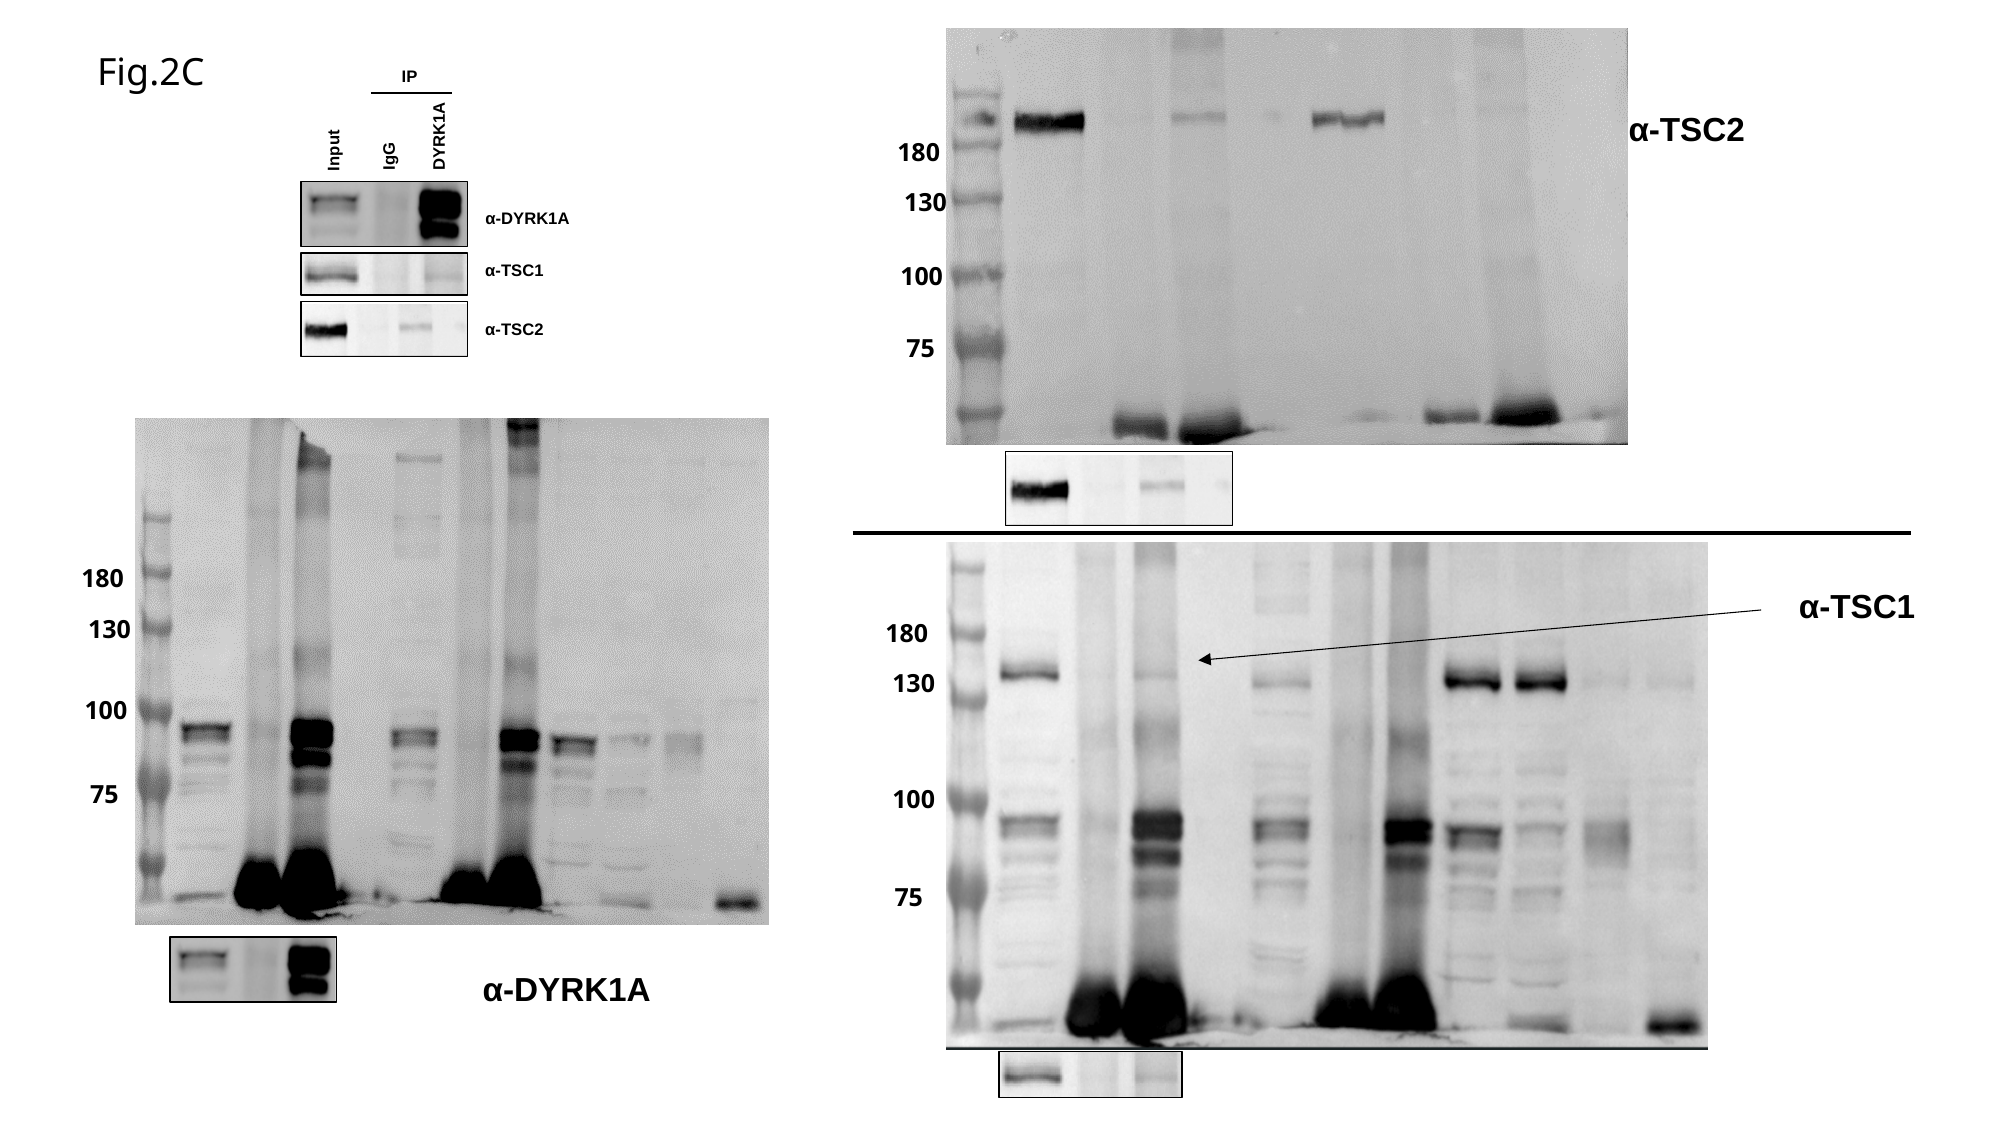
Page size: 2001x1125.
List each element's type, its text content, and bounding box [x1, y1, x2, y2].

text_box 100 [885, 253, 946, 298]
text_box 75 [75, 771, 134, 817]
picture [946, 28, 1628, 445]
text_box α-TSC2 [1628, 100, 1761, 156]
text_box 100 [877, 776, 946, 822]
text_box 130 [889, 179, 946, 225]
picture [170, 937, 336, 1002]
picture [946, 542, 1708, 1050]
picture [1006, 452, 1232, 525]
text_box 180 [882, 129, 946, 174]
text_box 180 [66, 555, 135, 601]
text_box 75 [879, 874, 938, 920]
text_box 75 [891, 325, 946, 370]
text_box α-DYRK1A [468, 960, 666, 1015]
text_box 130 [73, 605, 135, 651]
picture [135, 418, 769, 926]
text_box α-TSC1 [1784, 578, 1931, 633]
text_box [301, 58, 586, 356]
text_box Fig.2C [82, 40, 946, 101]
text_box 130 [877, 660, 946, 706]
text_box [1198, 610, 1762, 661]
text_box 180 [870, 610, 946, 655]
picture [999, 1052, 1182, 1097]
text_box 100 [69, 687, 135, 732]
